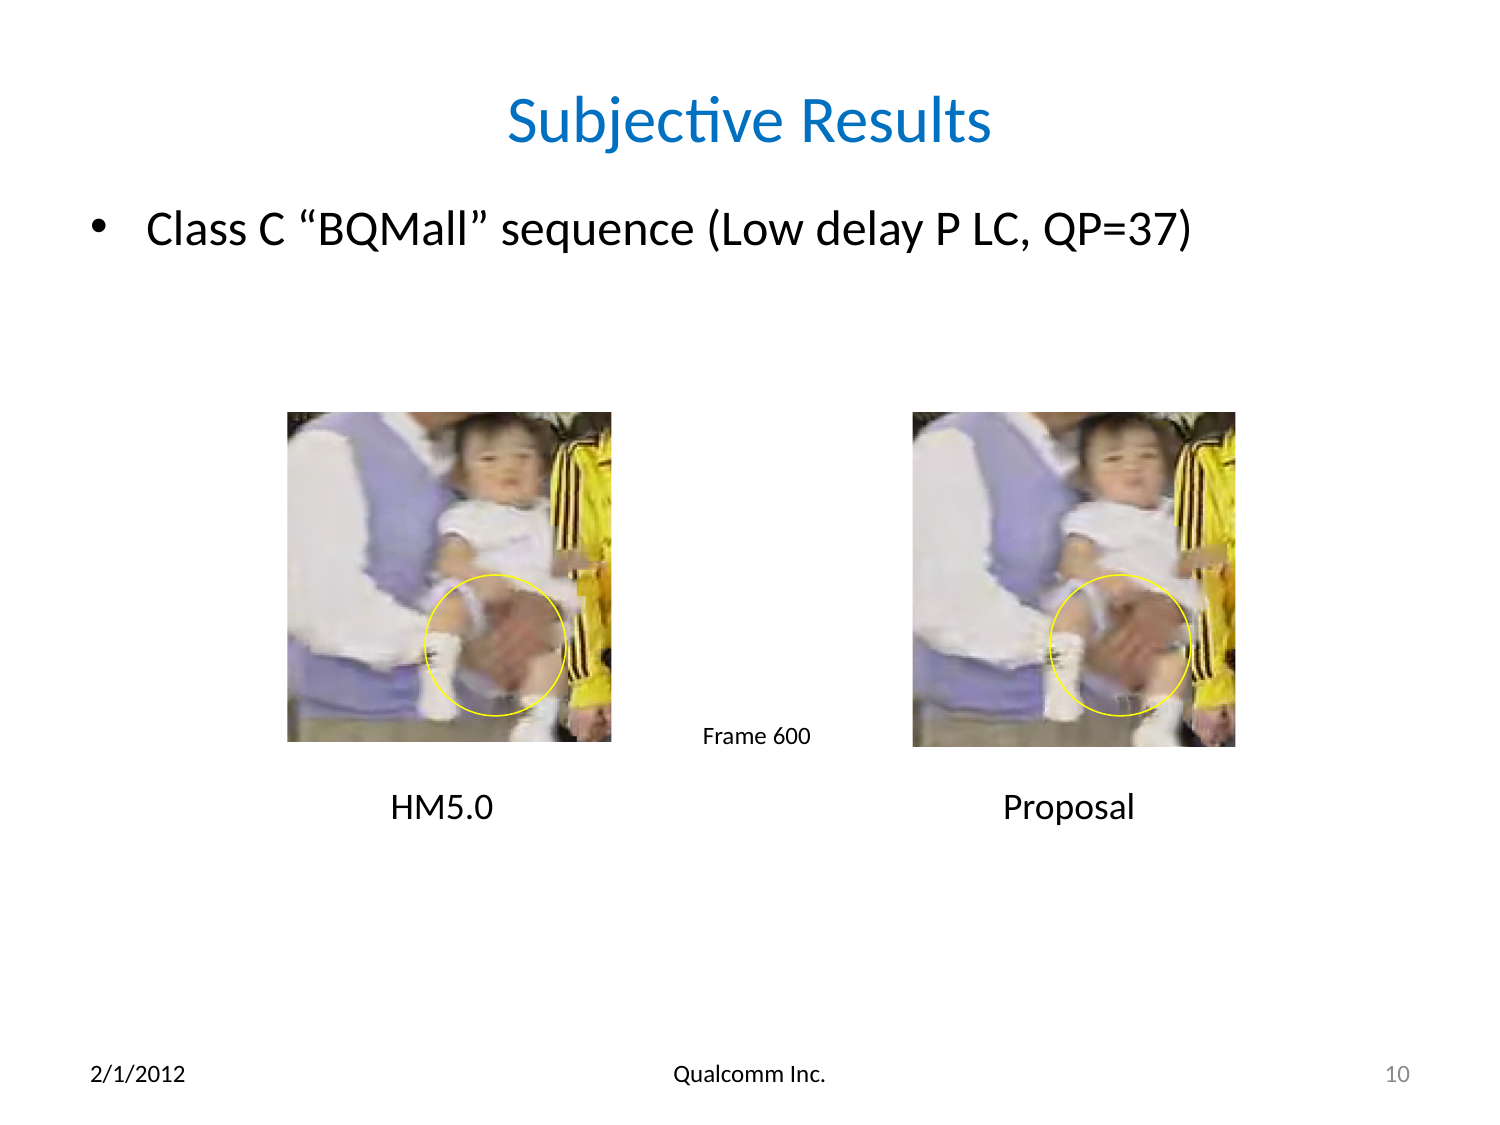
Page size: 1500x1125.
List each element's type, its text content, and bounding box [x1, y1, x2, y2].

text_box HM5.0 [375, 774, 509, 835]
list Class C “BQMall” sequence (Low delay P LC, QP=37) [75, 187, 1425, 1005]
title Subjective Results [75, 45, 1425, 187]
slide_number 10 [1074, 1042, 1425, 1103]
text_box Proposal [988, 774, 1151, 835]
picture [287, 412, 612, 742]
text_box Frame 600 [688, 712, 827, 758]
footer Qualcomm Inc. [512, 1042, 988, 1103]
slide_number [75, 1042, 425, 1103]
picture [912, 412, 1236, 748]
